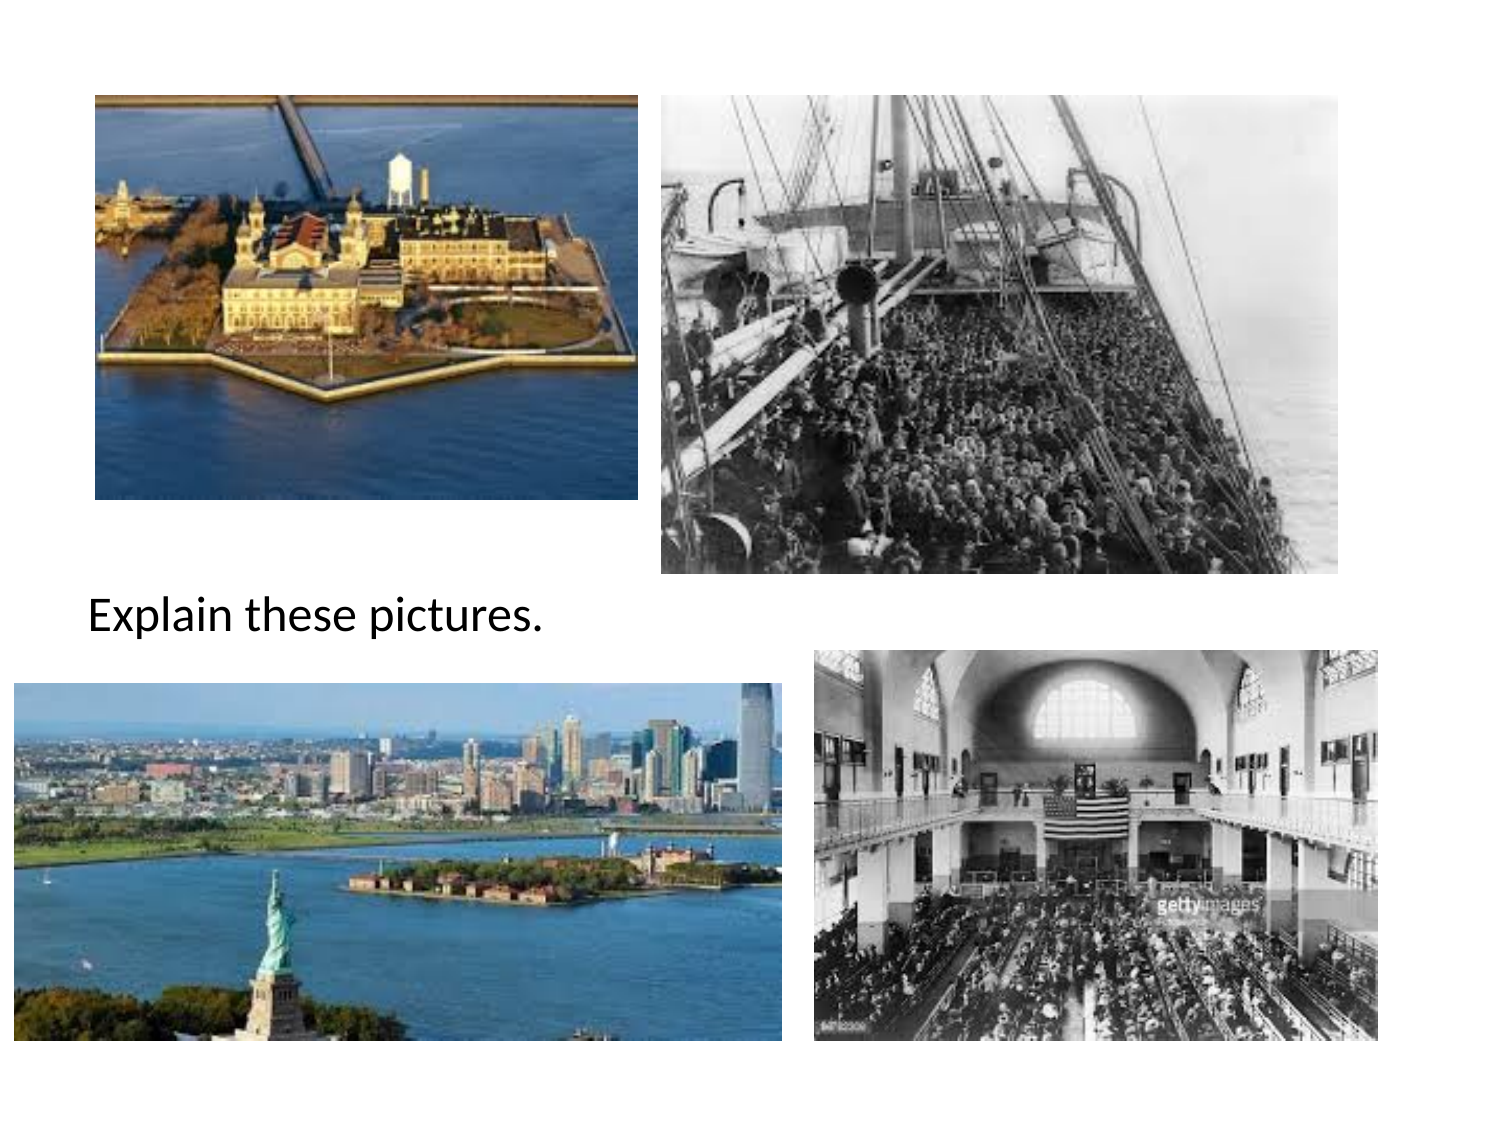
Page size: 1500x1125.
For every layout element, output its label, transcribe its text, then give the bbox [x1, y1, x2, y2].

text_box Explain these pictures. [72, 573, 560, 649]
picture [14, 683, 782, 1041]
picture [95, 94, 638, 500]
picture [814, 650, 1378, 1041]
picture [660, 94, 1338, 575]
